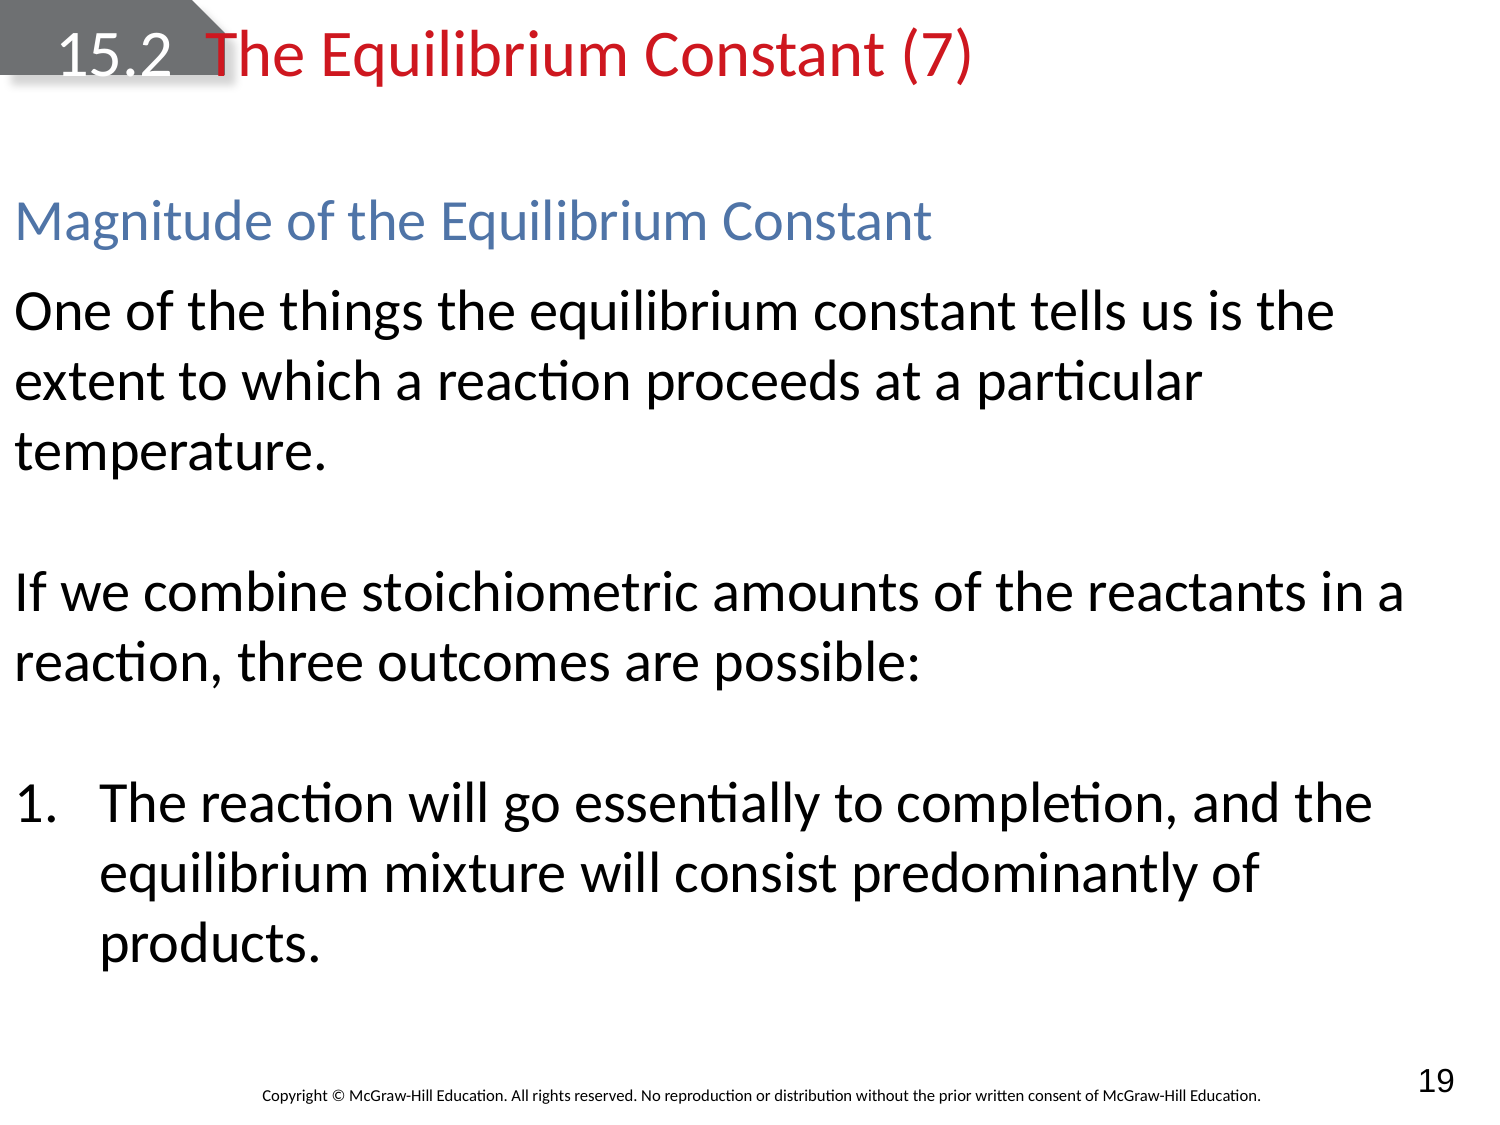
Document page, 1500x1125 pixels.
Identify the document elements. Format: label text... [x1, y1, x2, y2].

list Magnitude of the Equilibrium Constant [0, 174, 1497, 250]
title 15.2 The Equilibrium Constant (7) [3, 2, 1488, 100]
list One of the things the equilibrium constant tells us is the extent to which a reaction proceeds at a particular temperature. If we combine stoichiometric amounts of the reactants in a reaction, three outcomes are possible: The reaction will go essentially to completion, and the equilibrium mixture will consist predominantly of products. [0, 264, 1497, 1003]
